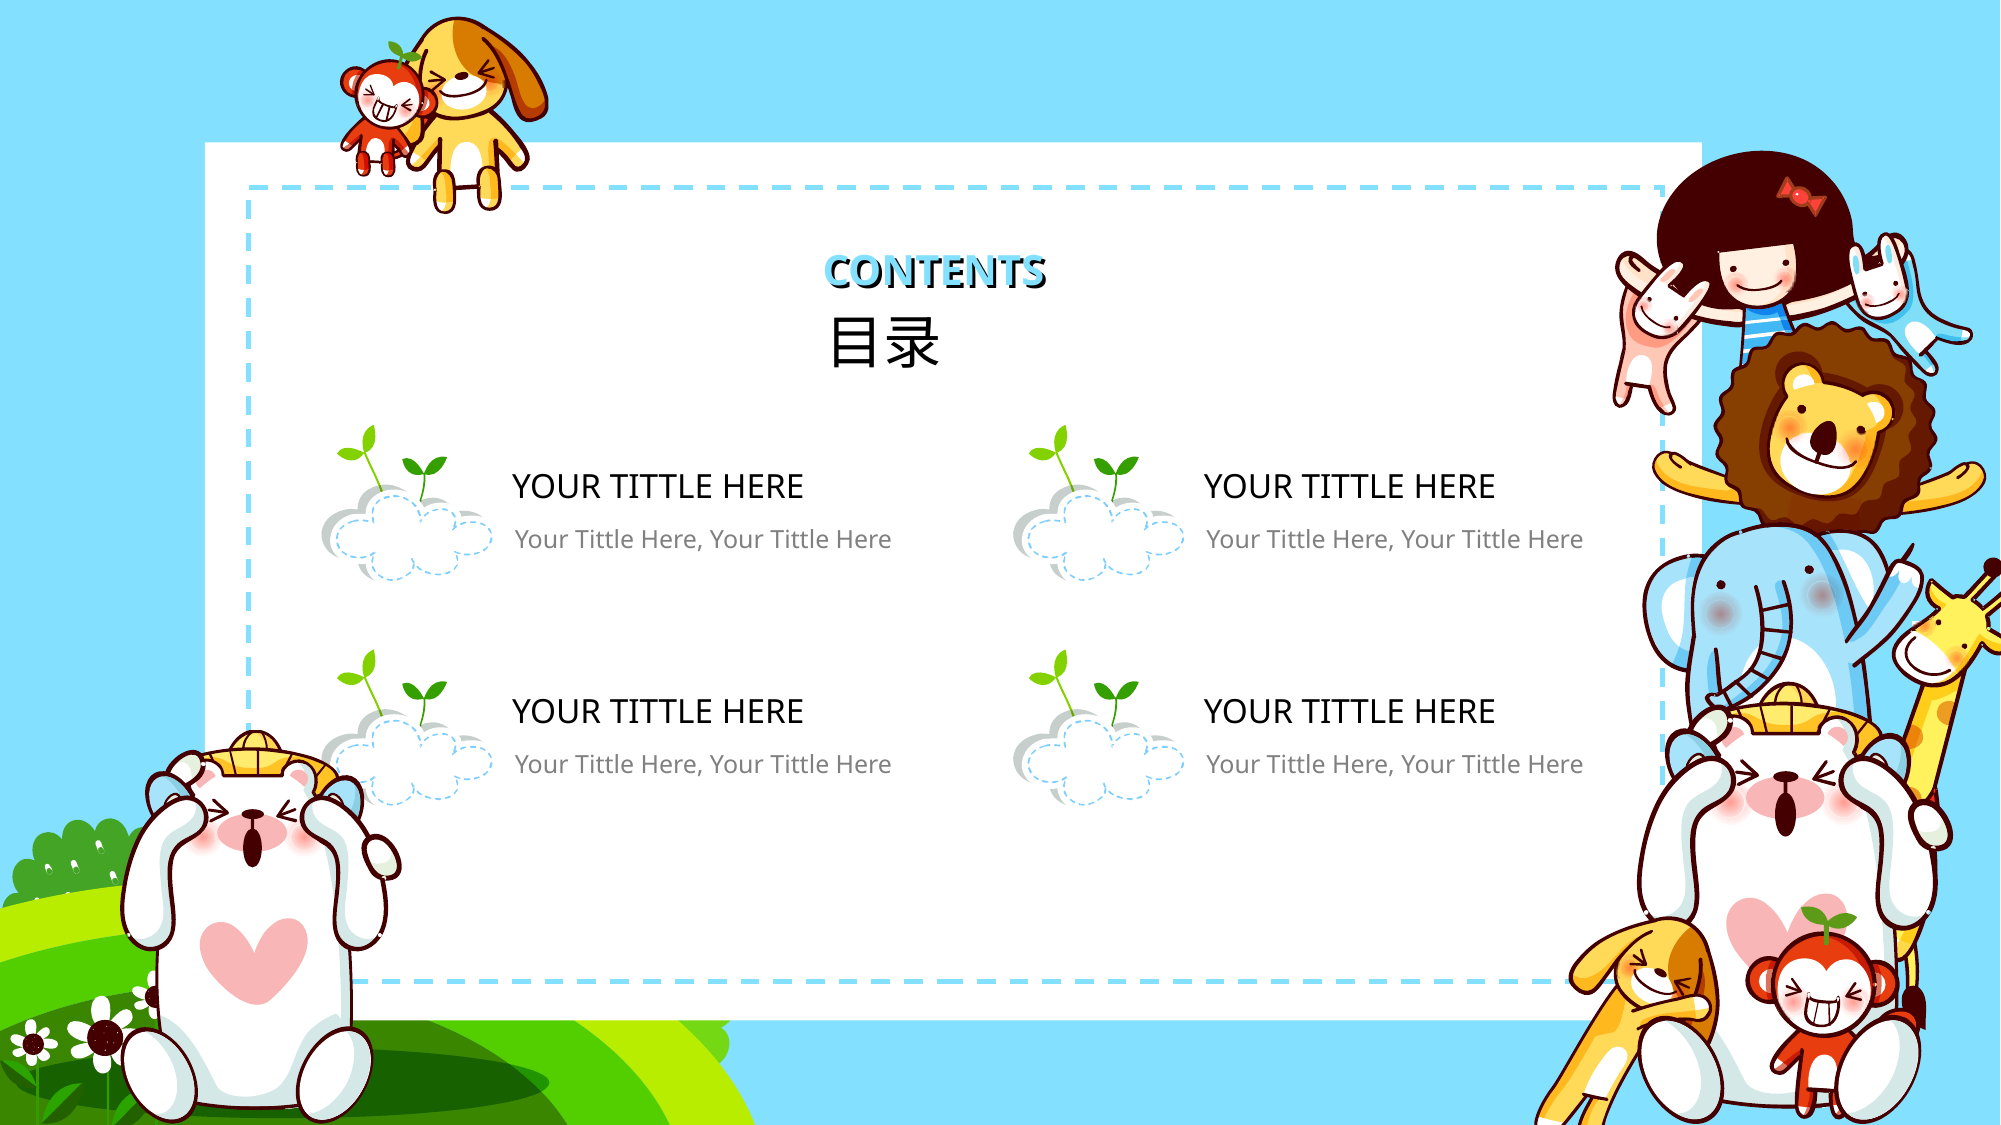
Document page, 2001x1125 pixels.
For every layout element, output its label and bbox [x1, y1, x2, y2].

text_box [321, 424, 919, 614]
picture [339, 16, 549, 214]
text_box [1013, 424, 1610, 614]
picture [0, 730, 758, 1125]
text_box [1013, 648, 1610, 839]
text_box [321, 648, 919, 839]
text_box [204, 142, 1703, 1021]
picture [1534, 149, 2000, 1125]
